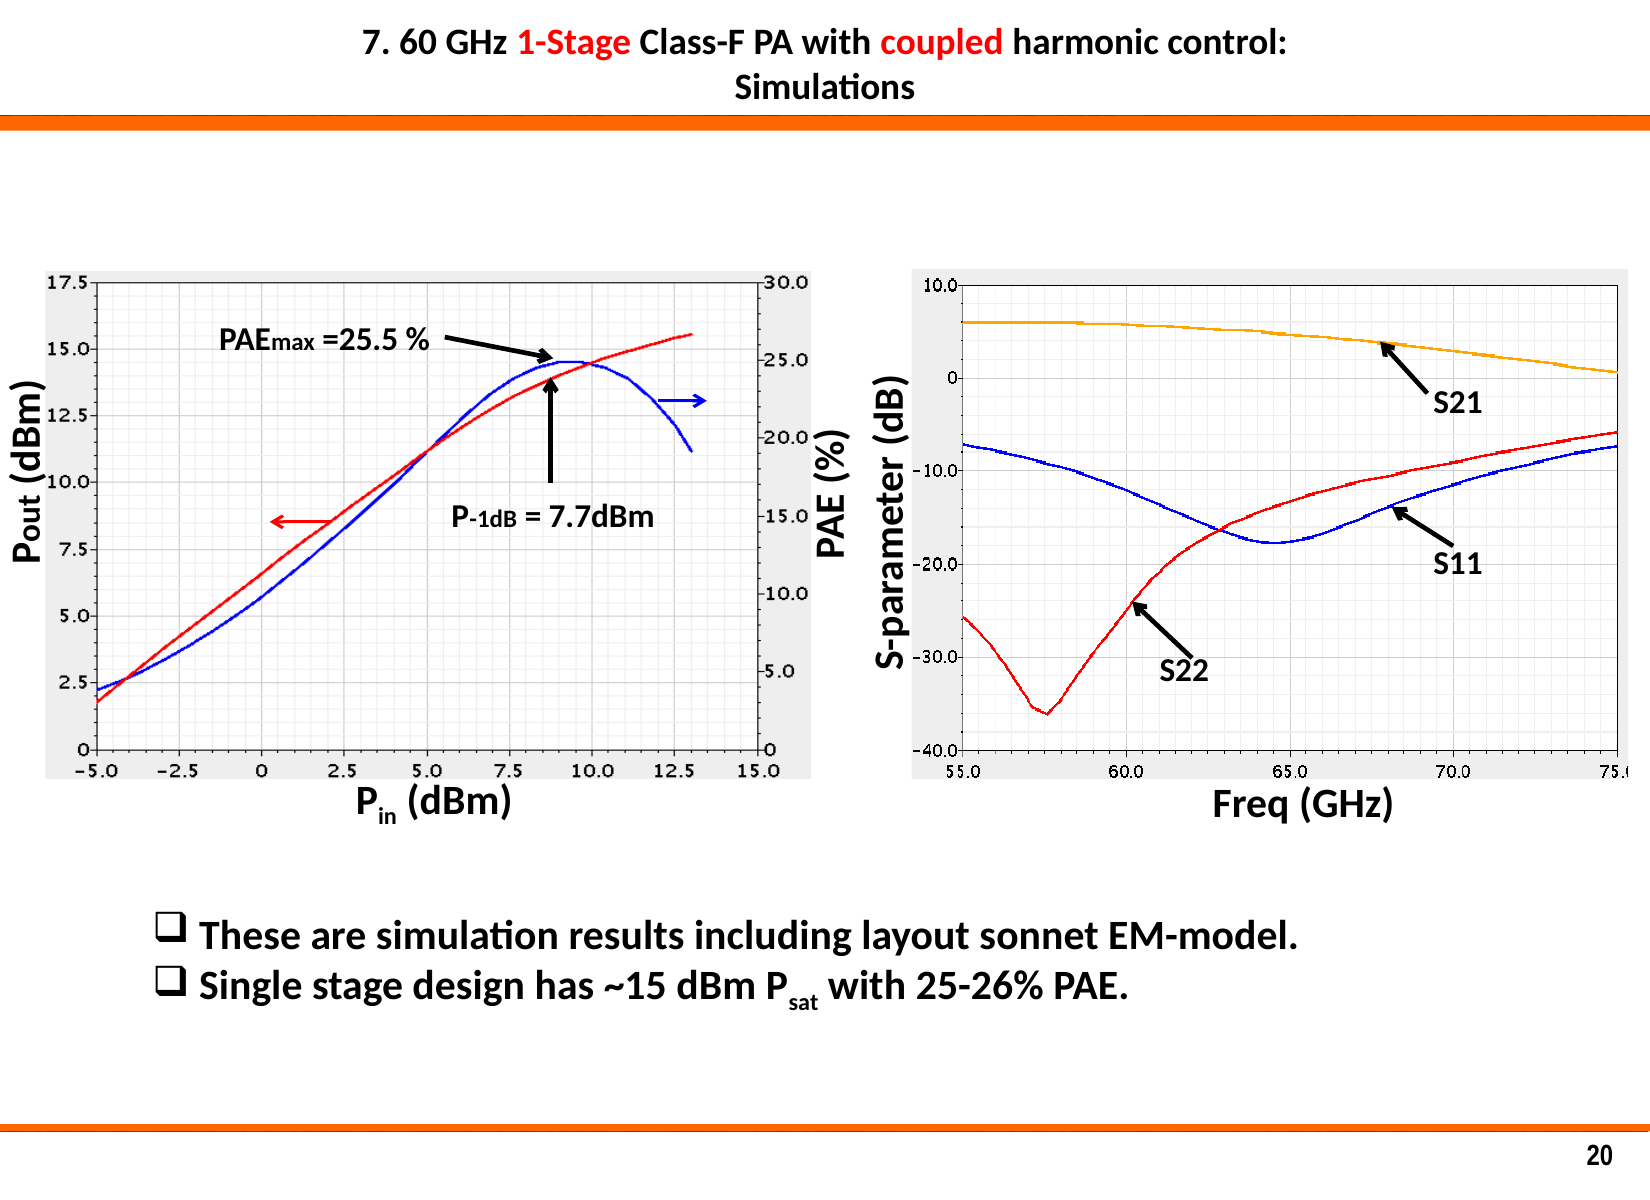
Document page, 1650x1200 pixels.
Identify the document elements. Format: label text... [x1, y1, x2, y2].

text_box Pin (dBm) [341, 788, 528, 837]
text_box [1379, 341, 1428, 394]
text_box 20 [1105, 1131, 1629, 1176]
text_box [446, 337, 554, 359]
text_box Freq (GHz) [1197, 788, 1410, 834]
title 7. 60 GHz 1-Stage Class-F PA with coupled harmonic control: Simulations [0, 9, 1650, 115]
text_box These are simulation results including layout sonnet EM-model. Single stage design has ~15 dBm Psat with 25-26% PAE. [137, 900, 1511, 1023]
text_box S-parameter (dB) [853, 360, 906, 686]
picture [911, 268, 1629, 779]
text_box Pout (dBm) [0, 364, 40, 580]
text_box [1391, 506, 1454, 547]
picture [45, 271, 812, 779]
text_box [1131, 601, 1193, 659]
text_box PAE (%) [815, 413, 853, 575]
